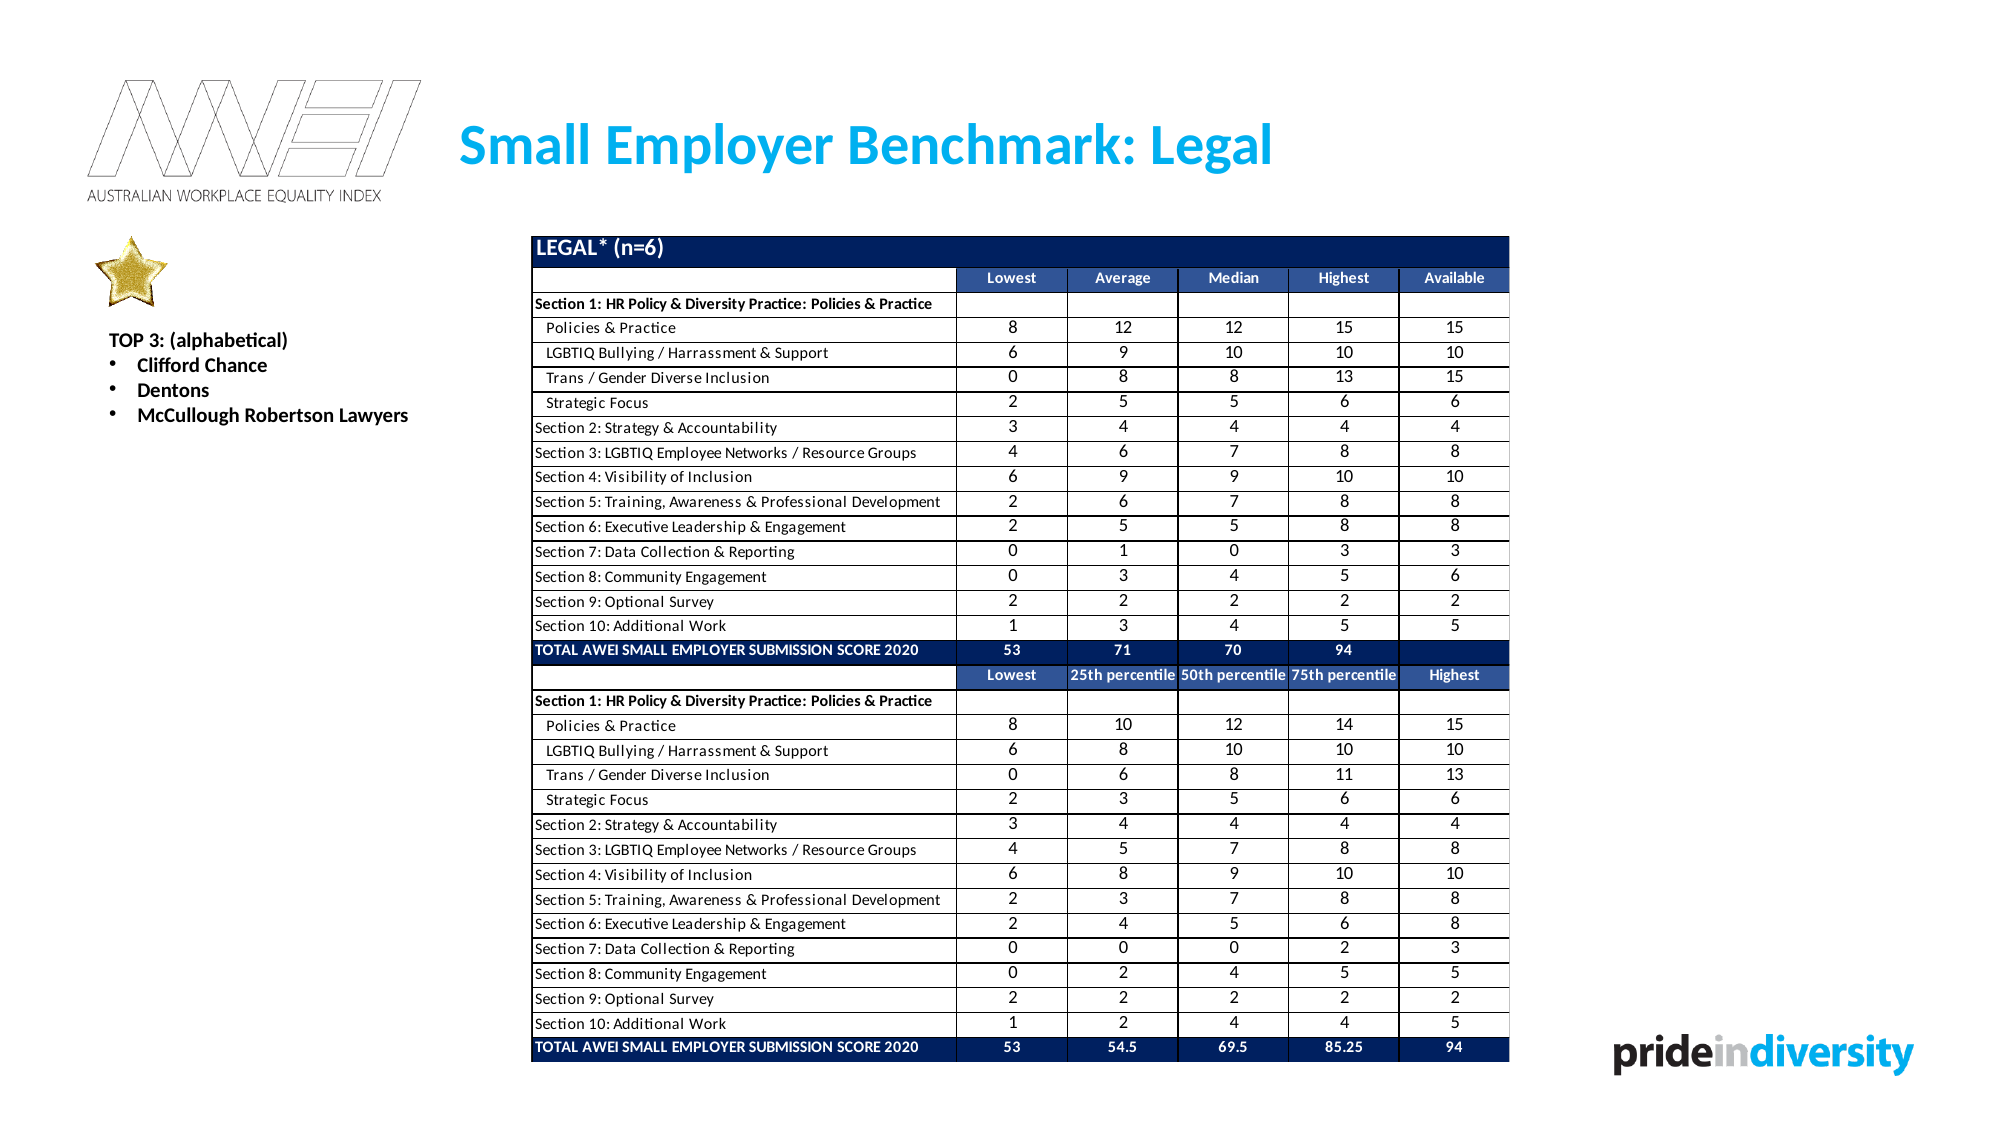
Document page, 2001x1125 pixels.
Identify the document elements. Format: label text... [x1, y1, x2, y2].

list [531, 235, 1511, 1064]
title Small Employer Benchmark: Legal [444, 47, 1914, 235]
picture [1614, 1034, 1914, 1076]
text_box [94, 235, 445, 436]
picture [1900, 1049, 1914, 1076]
picture [1758, 1050, 1765, 1061]
picture [86, 78, 422, 204]
